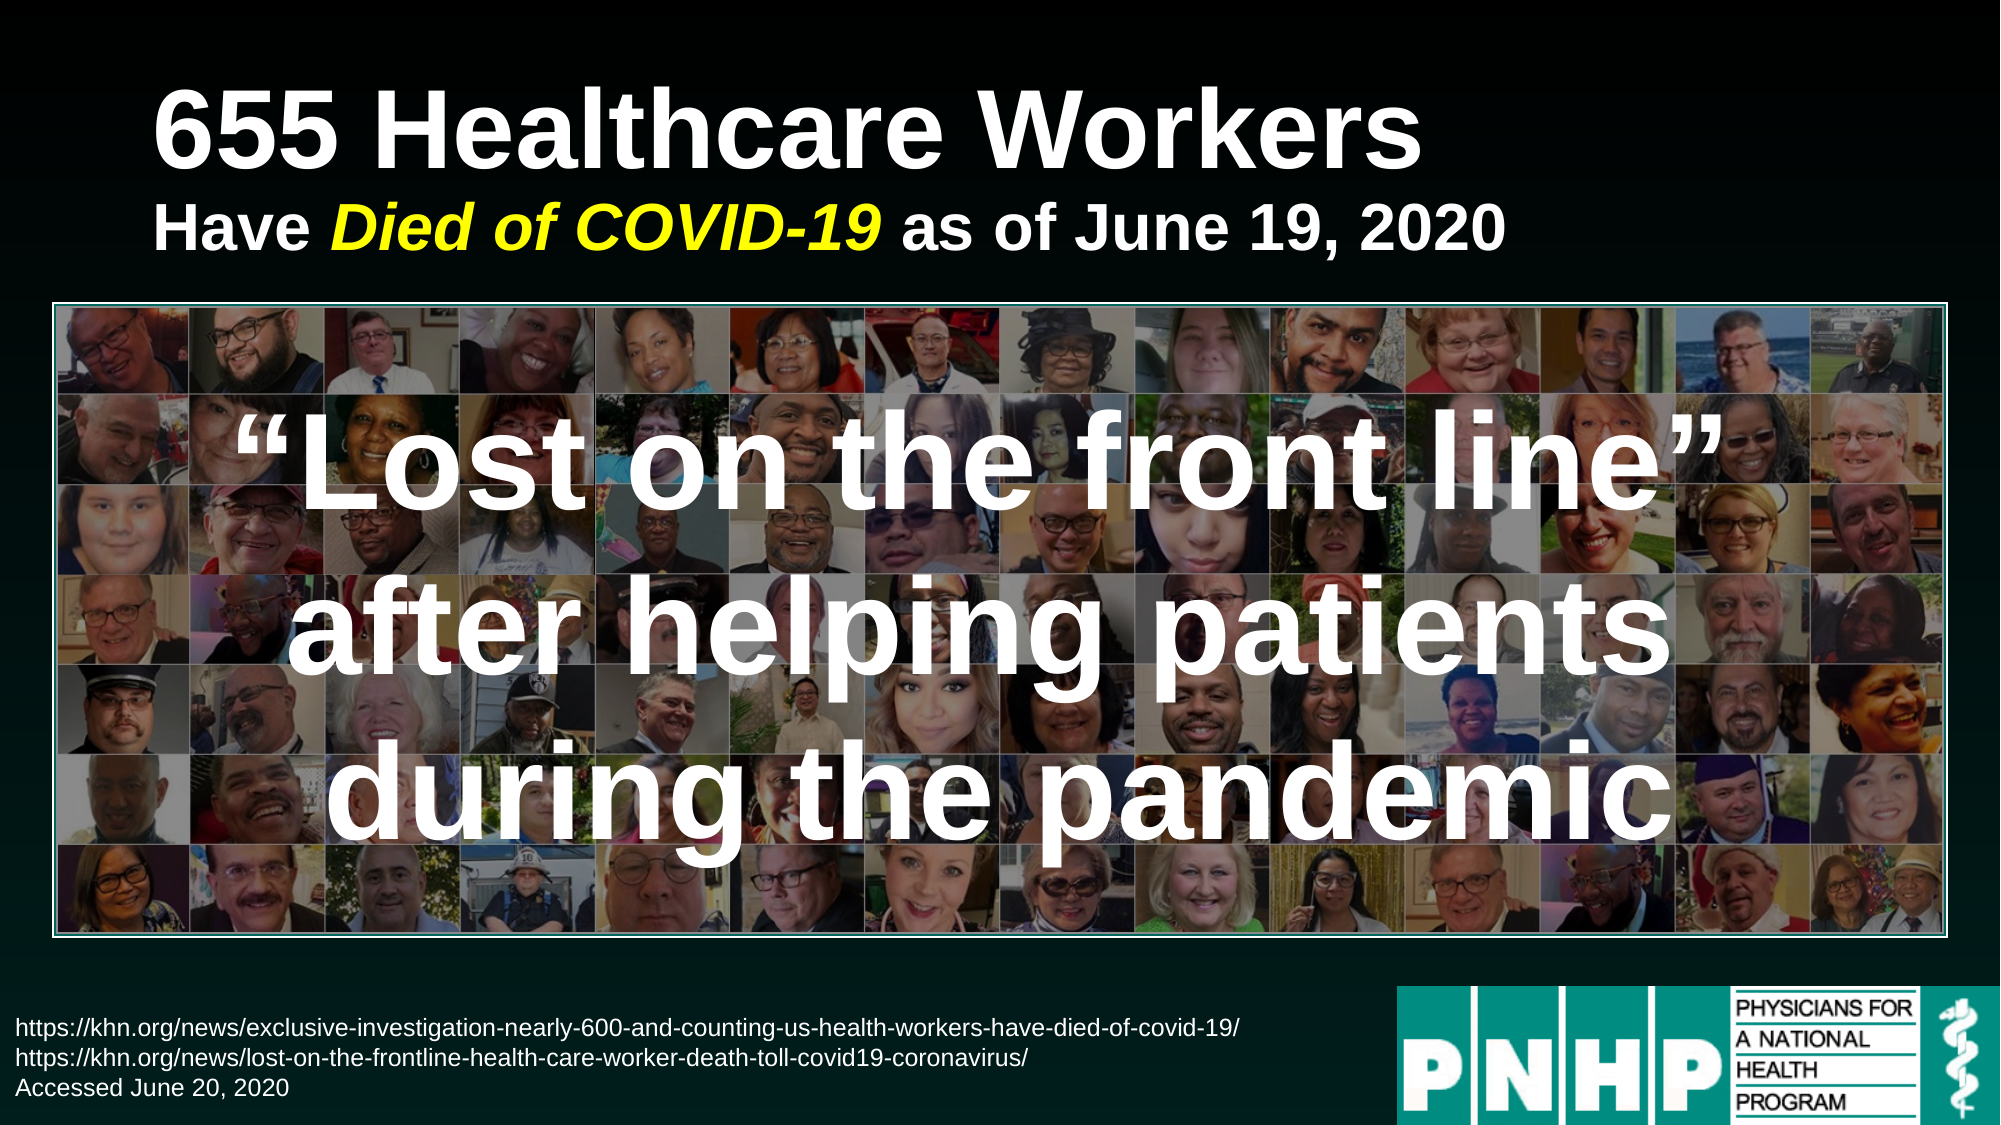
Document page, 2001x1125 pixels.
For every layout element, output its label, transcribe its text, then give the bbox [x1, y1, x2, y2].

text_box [54, 304, 1946, 935]
title 655 Healthcare Workers Have Died of COVID-19 as of June 19, 2020 [137, 59, 1946, 278]
list https://khn.org/news/exclusive-investigation-nearly-600-and-counting-us-health-workers-have-died-of-covid-19/ https://khn.org/news/lost-on-the-frontline-health-care-worker-death-toll-covid19-coronavirus/ Accessed June 20, 2020 [0, 986, 1350, 1125]
picture [1397, 986, 2000, 1125]
